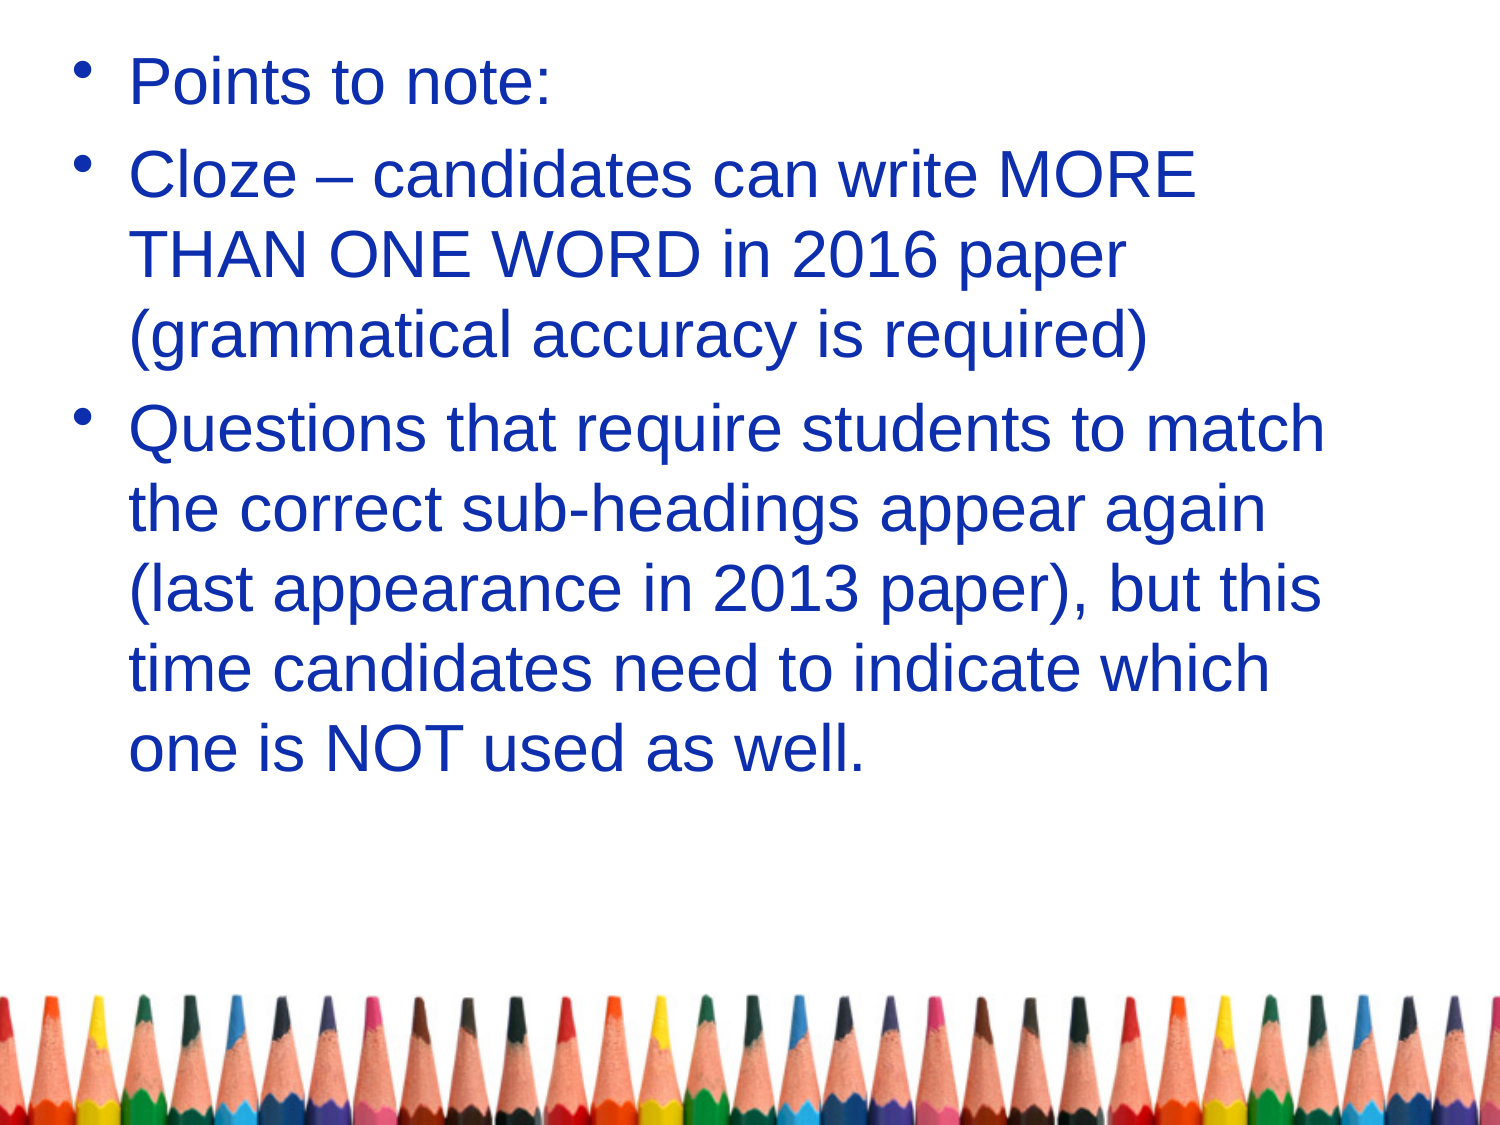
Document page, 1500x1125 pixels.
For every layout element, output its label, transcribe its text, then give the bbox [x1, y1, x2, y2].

picture [0, 0, 1500, 1125]
list Points to note: Cloze – candidates can write MORE THAN ONE WORD in 2016 paper (grammatical accuracy is required) Questions that require students to match the correct sub-headings appear again (last appearance in 2013 paper), but this time candidates need to indicate which one is NOT used as well. [56, 30, 1407, 959]
